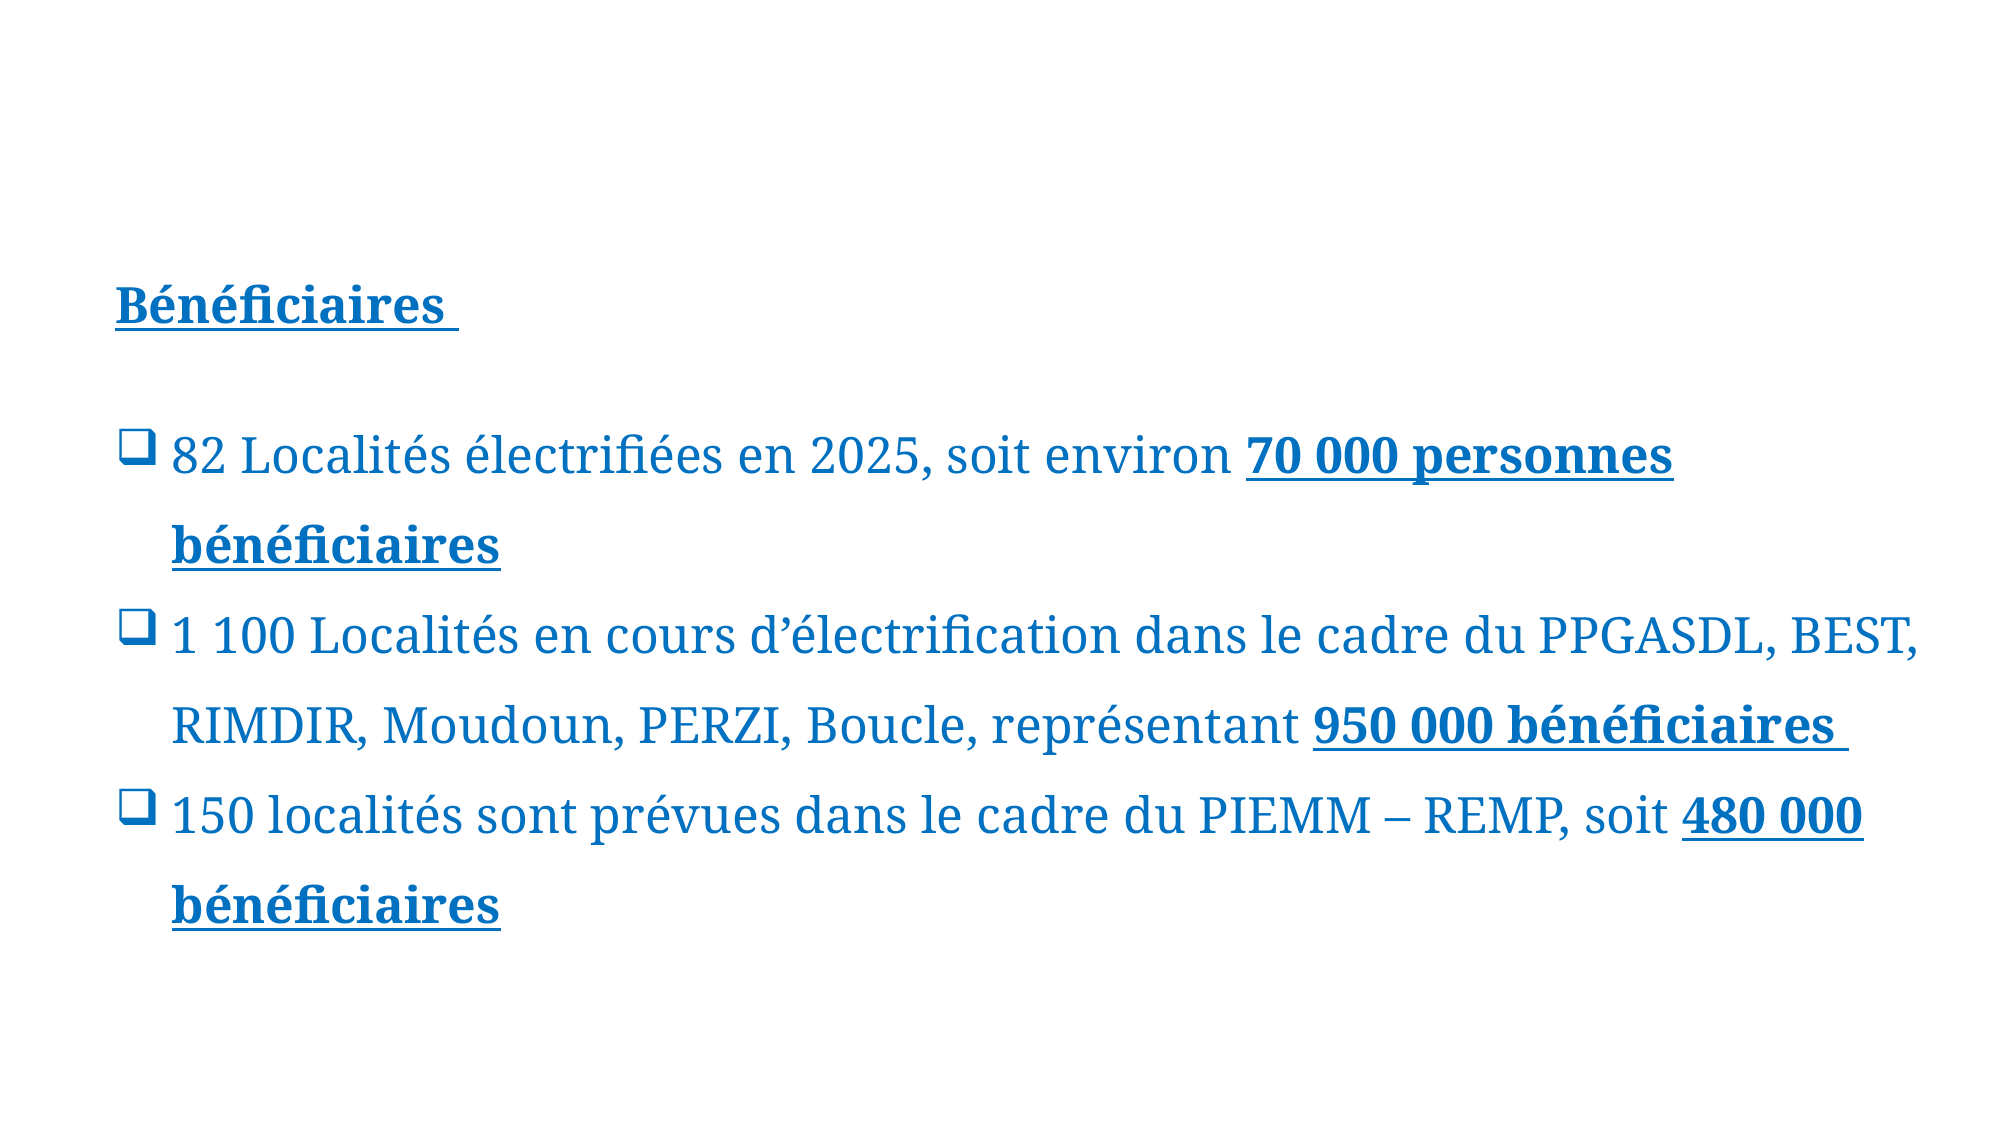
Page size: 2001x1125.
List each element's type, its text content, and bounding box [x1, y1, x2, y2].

text_box Bénéficiaires 82 Localités électrifiées en 2025, soit environ 70 000 personnes bénéficiaires 1 100 Localités en cours d’électrification dans le cadre du PPGASDL, BEST, RIMDIR, Moudoun, PERZI, Boucle, représentant 950 000 bénéficiaires 150 localités sont prévues dans le cadre du PIEMM – REMP, soit 480 000 bénéficiaires [100, 266, 1939, 1002]
